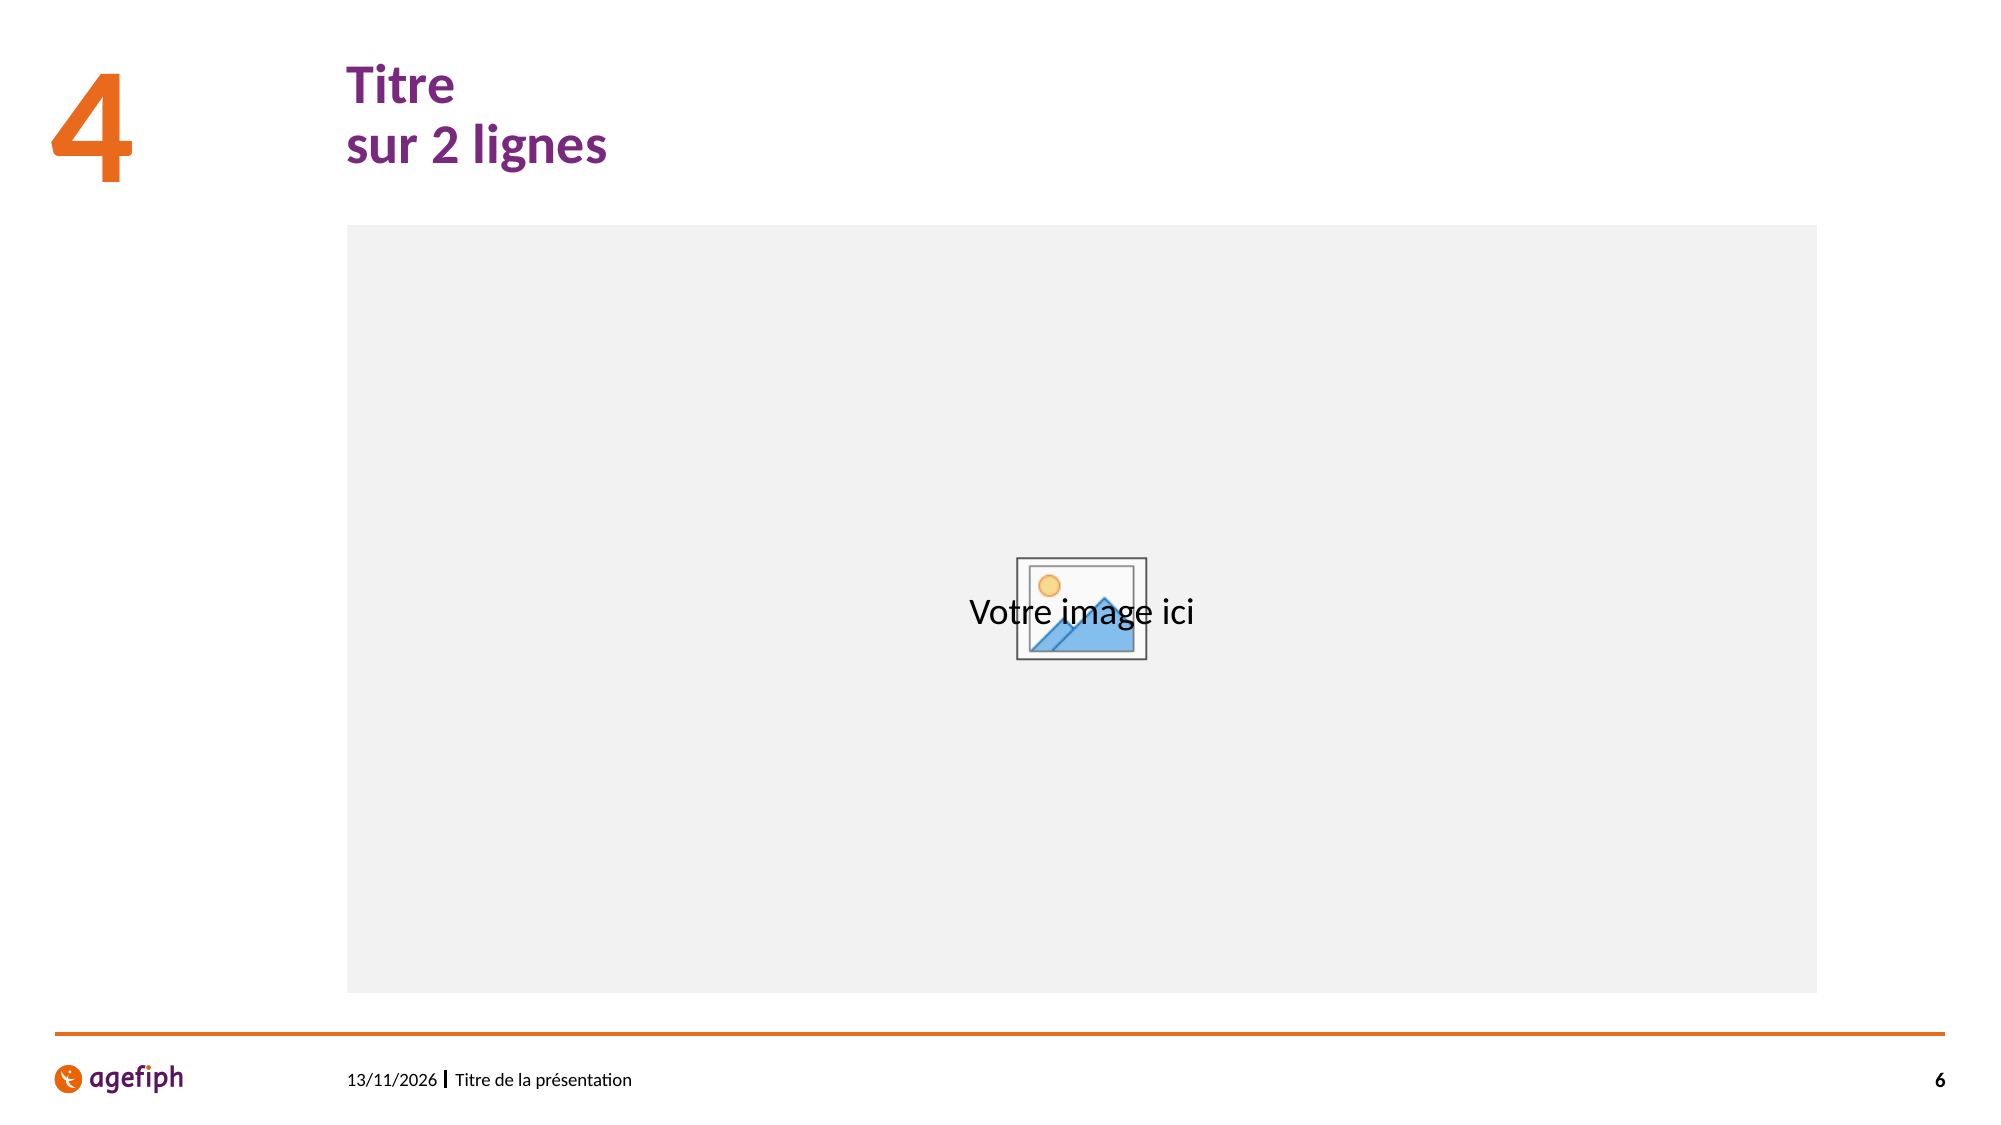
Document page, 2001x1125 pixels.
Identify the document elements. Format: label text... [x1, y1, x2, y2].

title Titre sur 2 lignes [346, 54, 1943, 177]
footer Titre de la présentation [455, 1051, 1772, 1107]
list 4 [50, 38, 293, 177]
picture [46, 1056, 191, 1102]
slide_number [346, 1051, 441, 1107]
slide_number 6 [1790, 1051, 1946, 1107]
picture [346, 224, 1818, 994]
